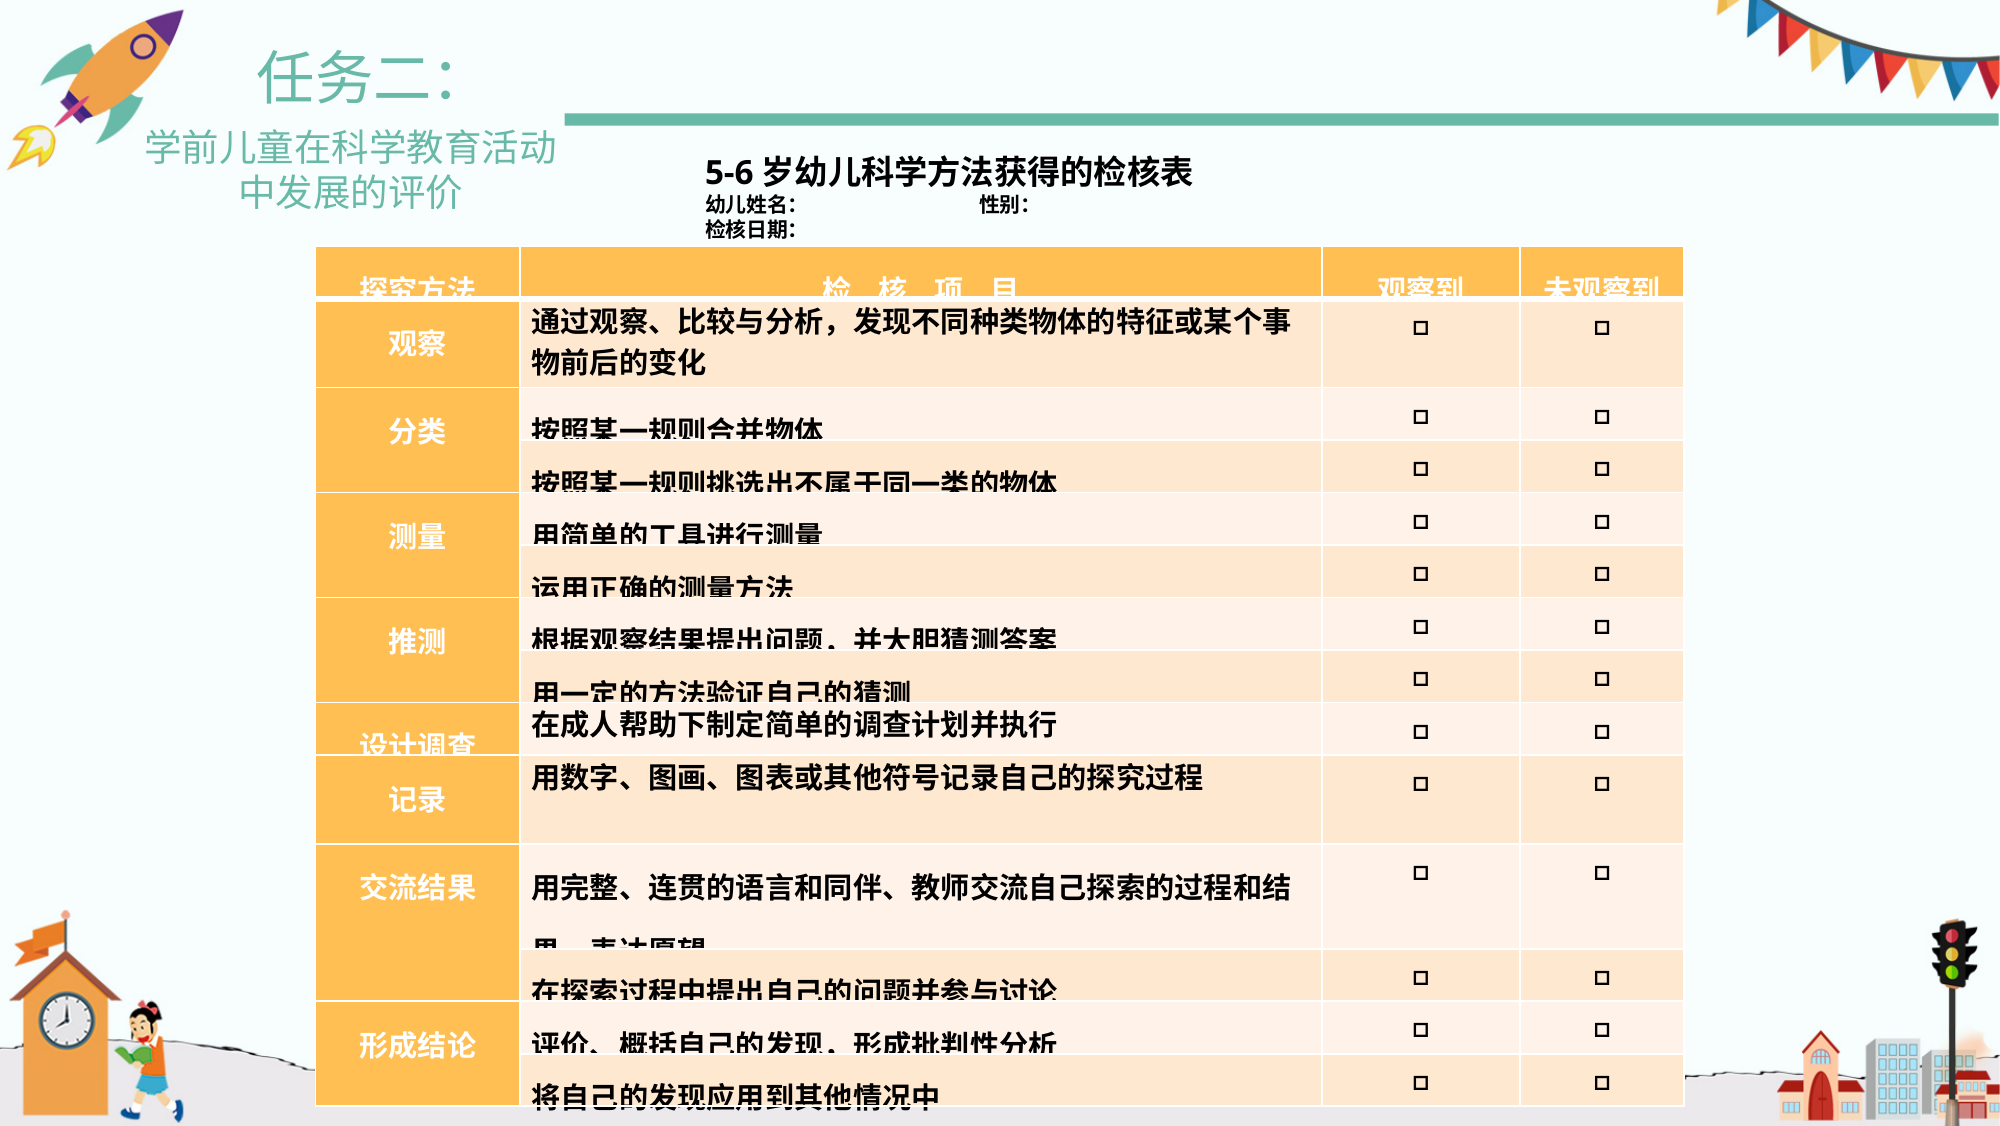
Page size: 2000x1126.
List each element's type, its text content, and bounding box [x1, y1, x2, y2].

table_cell □ [1521, 493, 1683, 544]
table_cell □ [1323, 546, 1519, 597]
table_cell □ [1521, 651, 1683, 702]
table_cell 在成人帮助下制定简单的调查计划并执行 [521, 703, 1321, 754]
table_cell □ [1521, 388, 1683, 439]
table_cell 记录 [316, 756, 519, 843]
table_cell □ [1521, 546, 1683, 597]
table_cell □ [1521, 703, 1683, 754]
table_cell □ [1323, 388, 1519, 439]
table_cell □ [1323, 651, 1519, 702]
table_cell □ [1521, 1055, 1683, 1105]
table_header 探究方法 [316, 247, 519, 296]
table_cell □ [1323, 756, 1519, 843]
table_cell □ [1323, 493, 1519, 544]
table_cell 交流结果 [316, 845, 519, 1000]
table_cell □ [1323, 441, 1519, 492]
table_cell 在探索过程中提出自己的问题并参与讨论 [521, 950, 1321, 1000]
table_cell 用数字、图画、图表或其他符号记录自己的探究过程 [521, 756, 1321, 843]
table_cell 形成结论 [316, 1002, 519, 1105]
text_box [85, 40, 1999, 215]
table_cell 测量 [316, 493, 519, 597]
table_cell 分类 [316, 388, 519, 492]
table_cell □ [1521, 950, 1683, 1000]
table_cell □ [1323, 302, 1519, 387]
table_cell 通过观察、比较与分析，发现不同种类物体的特征或某个事物前后的变化 [521, 302, 1321, 387]
table_cell 按照某一规则挑选出不属于同一类的物体 [521, 441, 1321, 492]
table_cell 评价、概括自己的发现，形成批判性分析 [521, 1002, 1321, 1053]
table_cell 用一定的方法验证自己的猜测 [521, 651, 1321, 702]
table_cell □ [1521, 756, 1683, 843]
table_cell □ [1323, 1055, 1519, 1105]
table_header 检 核 项 目 [521, 247, 1321, 296]
picture [0, 0, 2000, 1126]
table_cell □ [1323, 1002, 1519, 1053]
table_cell 运用正确的测量方法 [521, 546, 1321, 597]
table_cell 按照某一规则合并物体 [521, 388, 1321, 439]
table_header 未观察到 [1521, 247, 1683, 296]
table_cell 设计调查 [316, 703, 519, 754]
table_cell 用完整、连贯的语言和同伴、教师交流自己探索的过程和结果，表达愿望 [521, 845, 1321, 948]
table_cell □ [1323, 845, 1519, 948]
text_box 5-6岁幼儿科学方法获得的检核表 幼儿姓名： 性别： 检核日期： [639, 225, 1471, 294]
table_cell 推测 [316, 598, 519, 702]
table_cell □ [1521, 845, 1683, 948]
table_cell □ [1323, 598, 1519, 649]
table_cell □ [1521, 302, 1683, 387]
table_cell □ [1521, 441, 1683, 492]
table_cell □ [1323, 950, 1519, 1000]
table_cell 根据观察结果提出问题，并大胆猜测答案 [521, 598, 1321, 649]
table_header 观察到 [1323, 247, 1519, 296]
table_cell □ [1521, 1002, 1683, 1053]
table_cell 用简单的工具进行测量 [521, 493, 1321, 544]
table_cell □ [1521, 598, 1683, 649]
table_cell 将自己的发现应用到其他情况中 [521, 1055, 1321, 1105]
table_cell □ [1323, 703, 1519, 754]
table_cell 观察 [316, 302, 519, 387]
